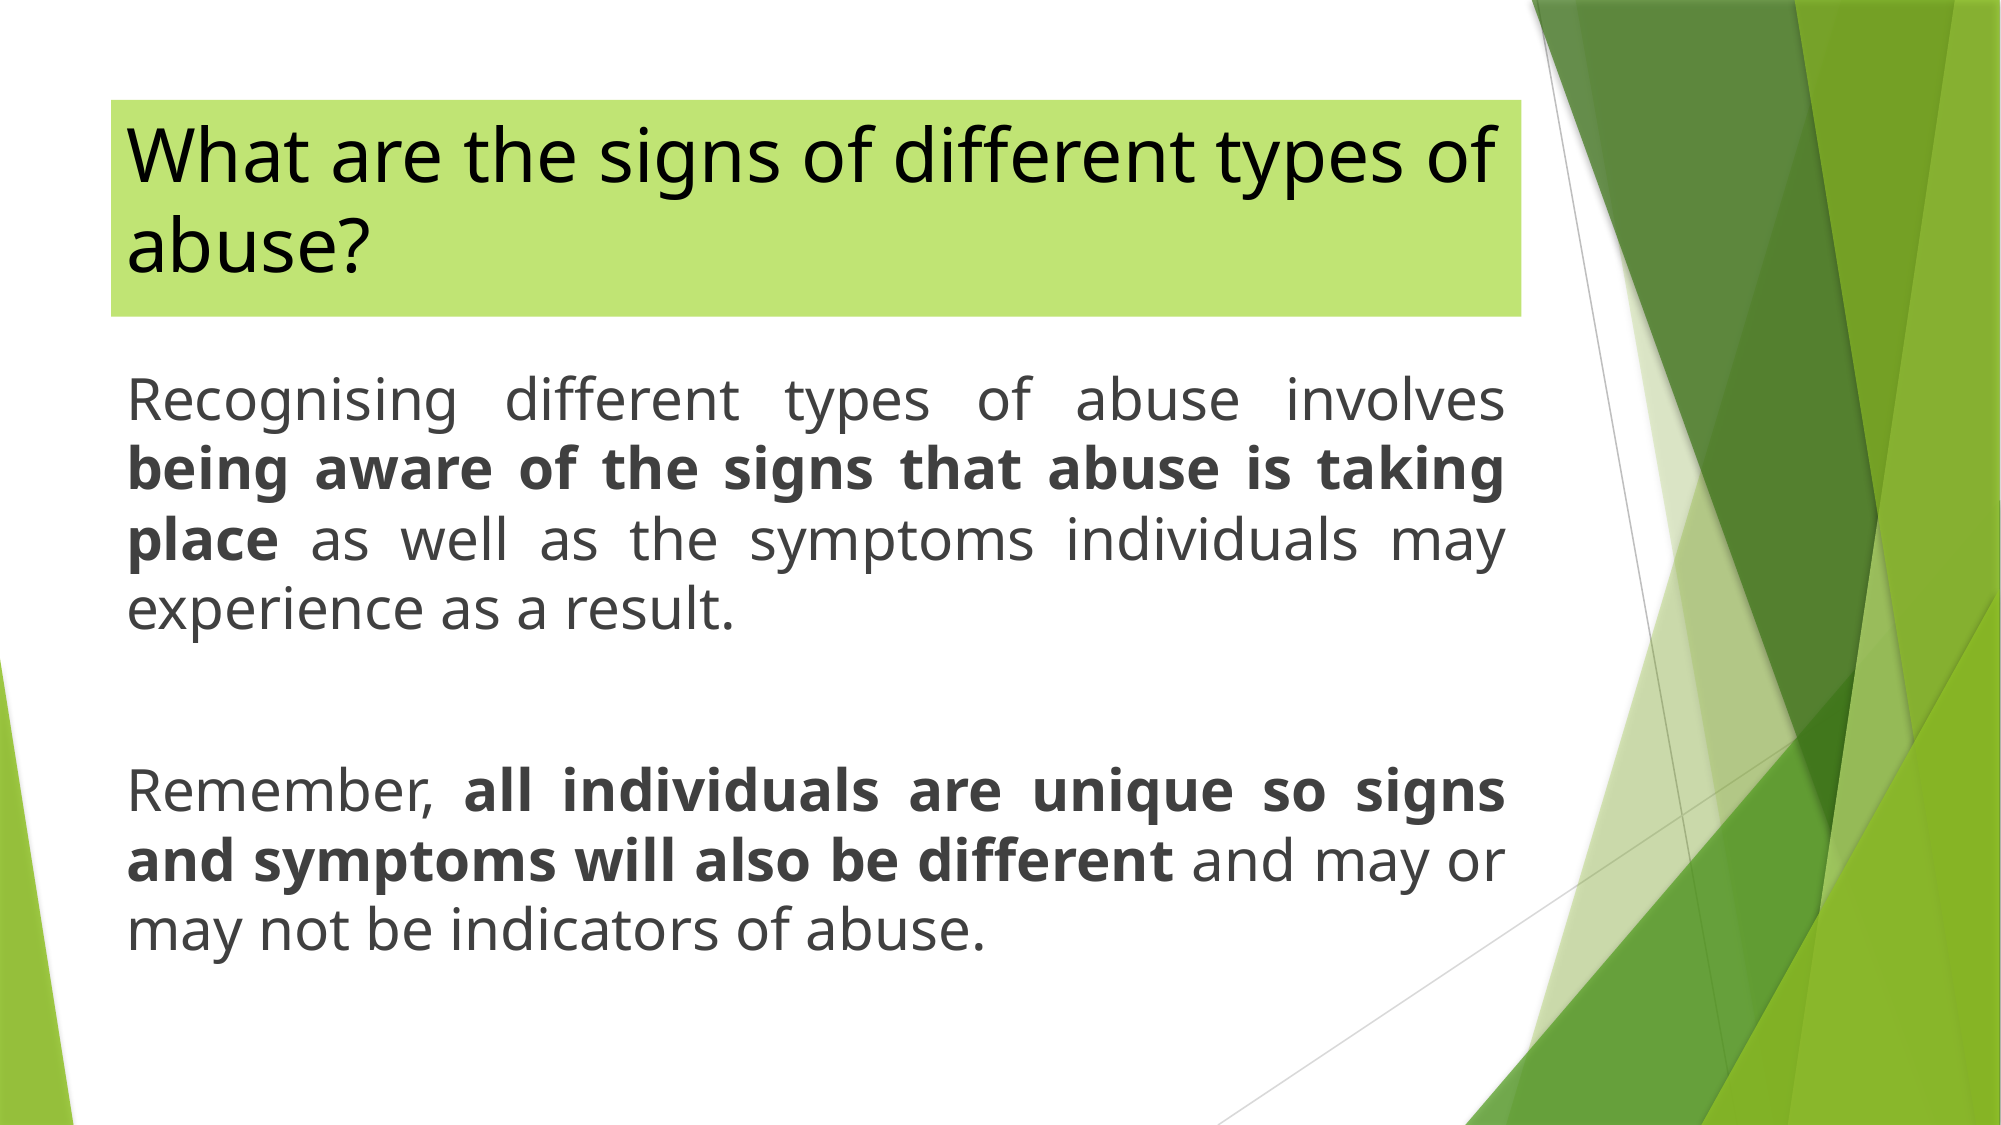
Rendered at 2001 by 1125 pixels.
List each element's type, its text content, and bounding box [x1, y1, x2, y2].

title What are the signs of different types of abuse? [111, 99, 1522, 317]
list Recognising different types of abuse involves being aware of the signs that abuse is taking place as well as the symptoms individuals may experience as a result. Remember, all individuals are unique so signs and symptoms will also be different and may or may not be indicators of abuse. [111, 354, 1522, 992]
